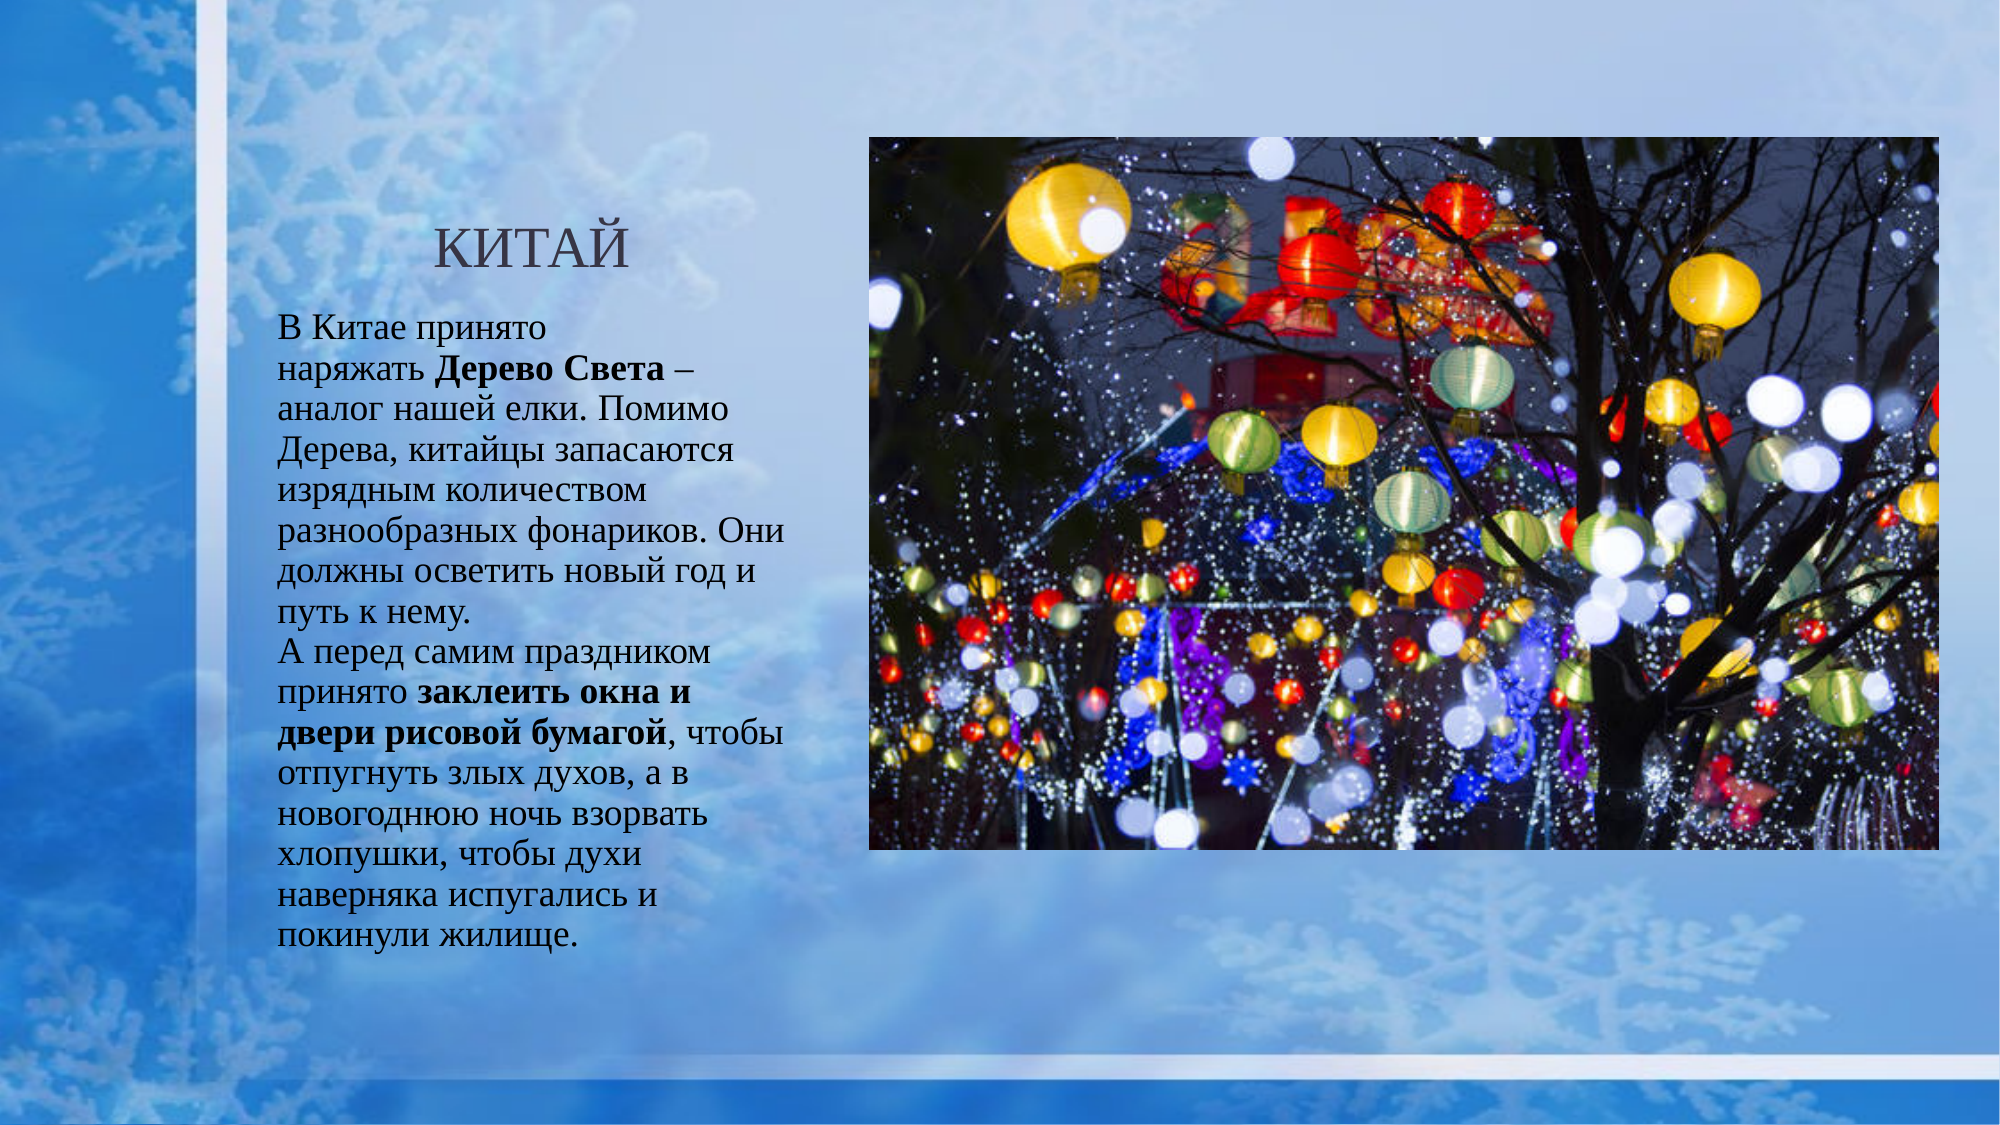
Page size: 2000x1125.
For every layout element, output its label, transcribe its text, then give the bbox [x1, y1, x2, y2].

picture [0, 0, 2000, 1125]
list В Китае принято наряжать Дерево Света – аналог нашей елки. Помимо Дерева, китайцы запасаются изрядным количеством разнообразных фонариков. Они должны осветить новый год и путь к нему. А перед самим праздником принято заклеить окна и двери рисовой бумагой, чтобы отпугнуть злых духов, а в новогоднюю ночь взорвать хлопушки, чтобы духи наверняка испугались и покинули жилище. [262, 299, 803, 1013]
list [869, 136, 1939, 850]
title китай [262, 62, 803, 288]
